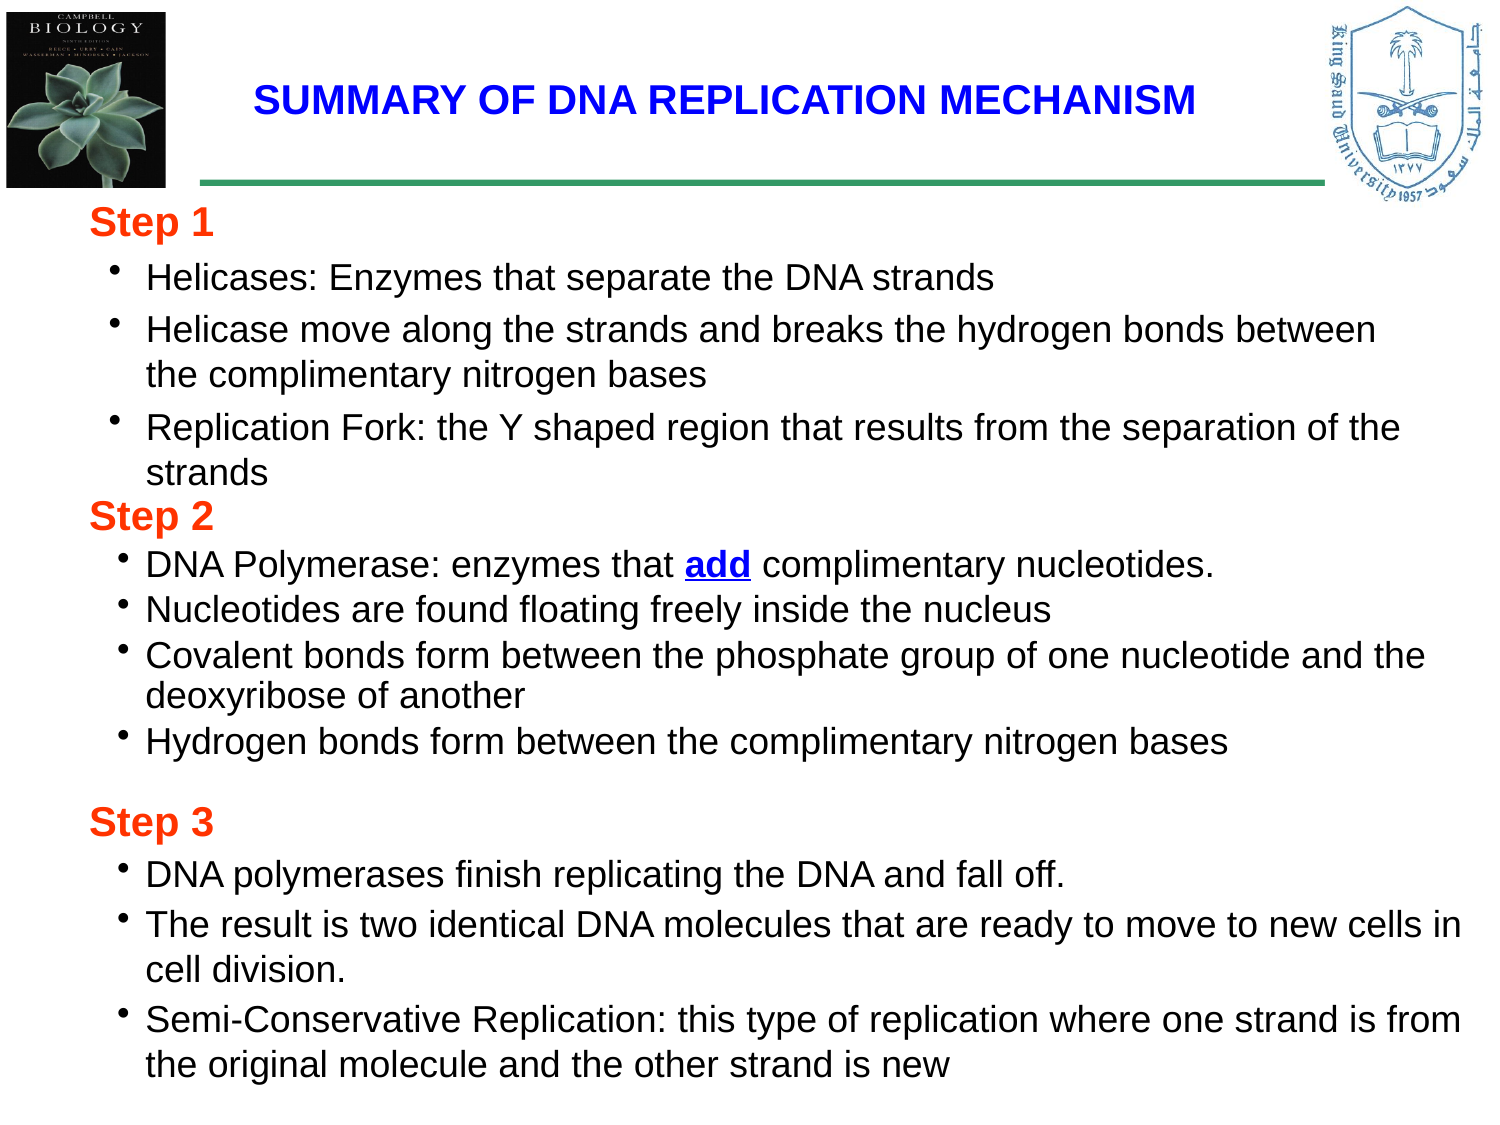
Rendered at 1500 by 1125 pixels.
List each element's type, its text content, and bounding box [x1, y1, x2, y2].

text_box Step 2 DNA Polymerase: enzymes that add complimentary nucleotides. Nucleotides are found floating freely inside the nucleus Covalent bonds form between the phosphate group of one nucleotide and the deoxyribose of another Hydrogen bonds form between the complimentary nitrogen bases [74, 487, 1475, 787]
text_box Step 3 DNA polymerases finish replicating the DNA and fall off. The result is two identical DNA molecules that are ready to move to new cells in cell division. Semi-Conservative Replication: this type of replication where one strand is from the original molecule and the other strand is new [74, 787, 1488, 1100]
list Step 1 Helicases: Enzymes that separate the DNA strands Helicase move along the strands and breaks the hydrogen bonds between the complimentary nitrogen bases Replication Fork: the Y shaped region that results from the separation of the strands [74, 216, 1425, 487]
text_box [5, 0, 1488, 209]
